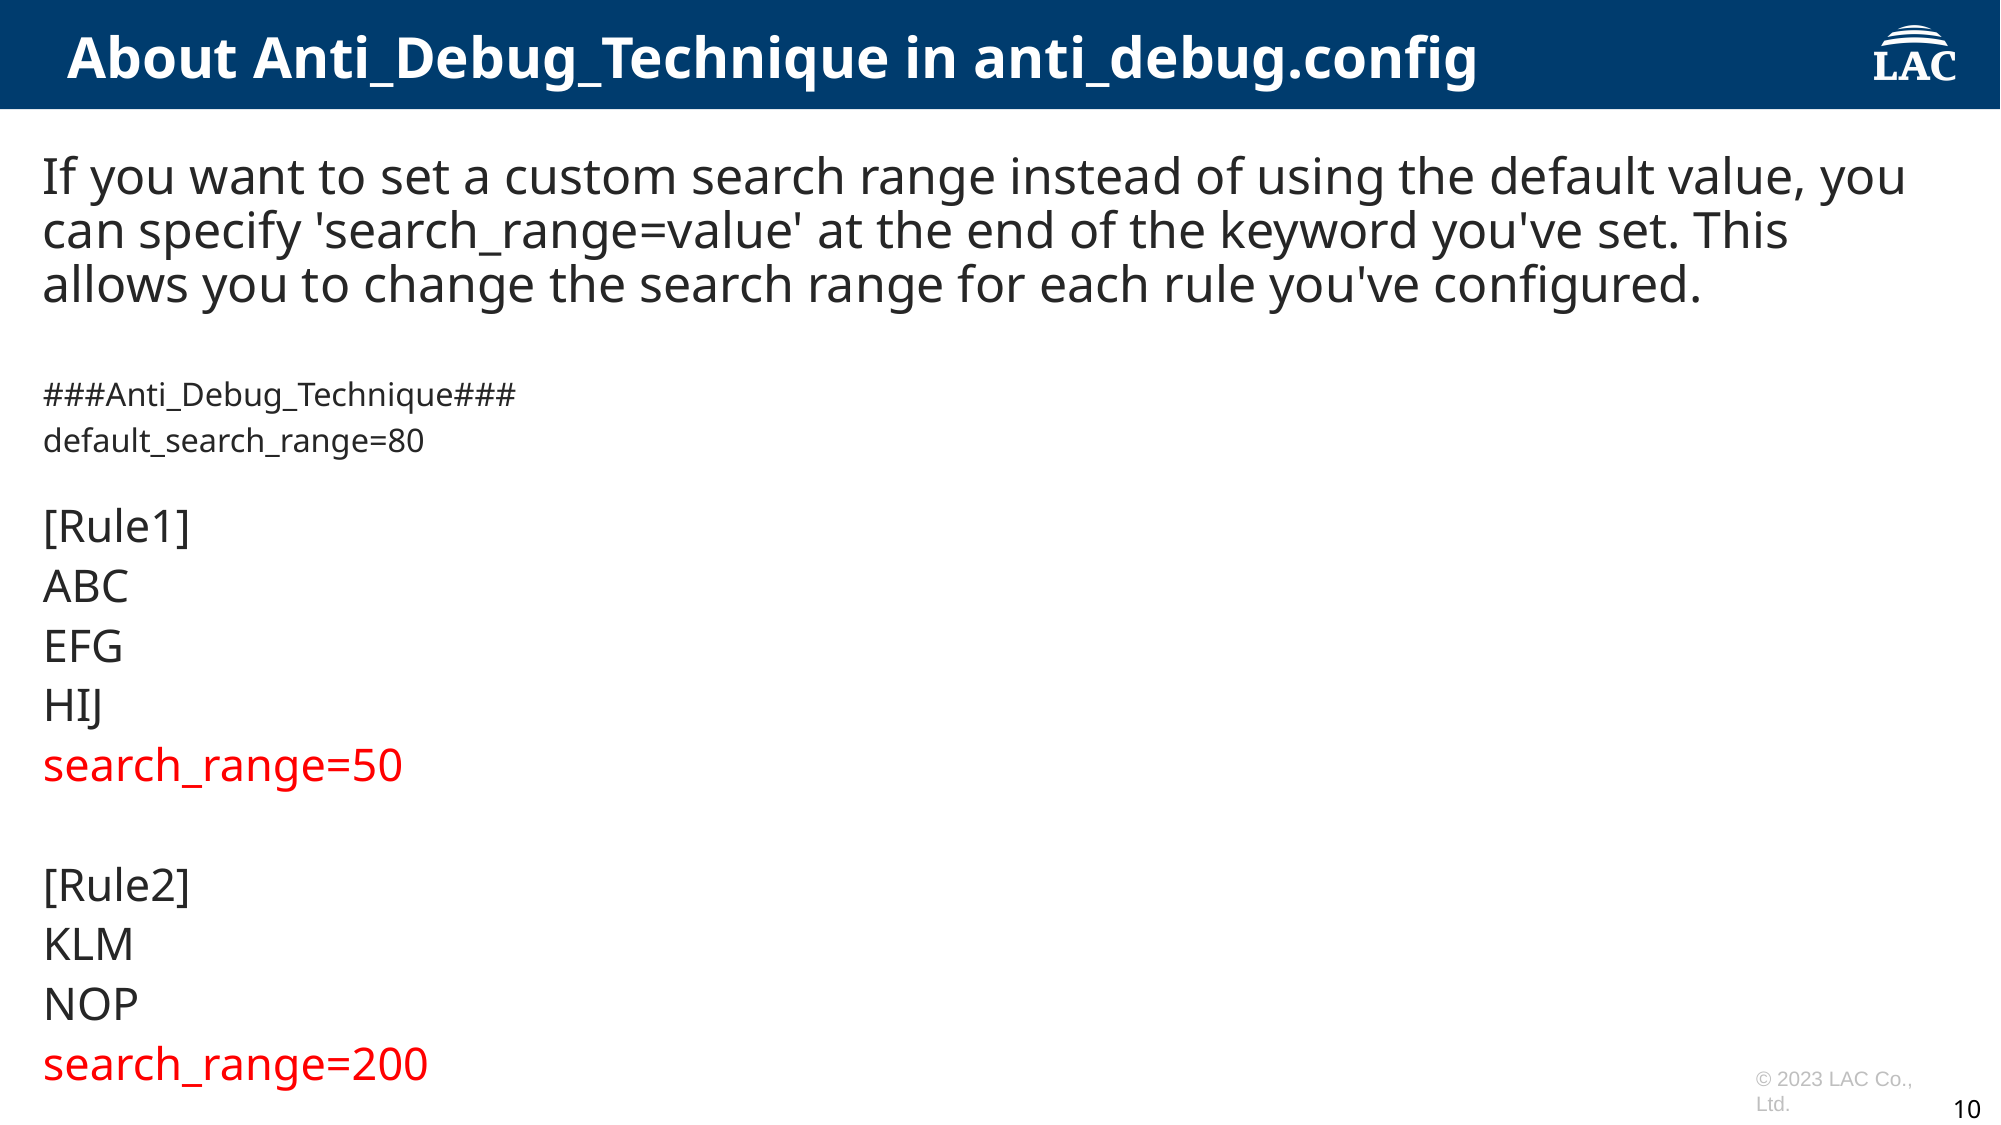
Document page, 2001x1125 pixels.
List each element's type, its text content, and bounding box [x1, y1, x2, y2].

text_box If you want to set a custom search range instead of using the default value, you can specify 'search_range=value' at the end of the keyword you've set. This allows you to change the search range for each rule you've configured. [27, 143, 1934, 350]
list ###Anti_Debug_Technique### default_search_range=80 [Rule1] ABC EFG HIJ search_range=50 [Rule2] KLM NOP search_range=200 [27, 370, 872, 1109]
title About Anti_Debug_Technique in anti_debug.config [52, 22, 1778, 99]
picture [1860, 11, 1969, 94]
